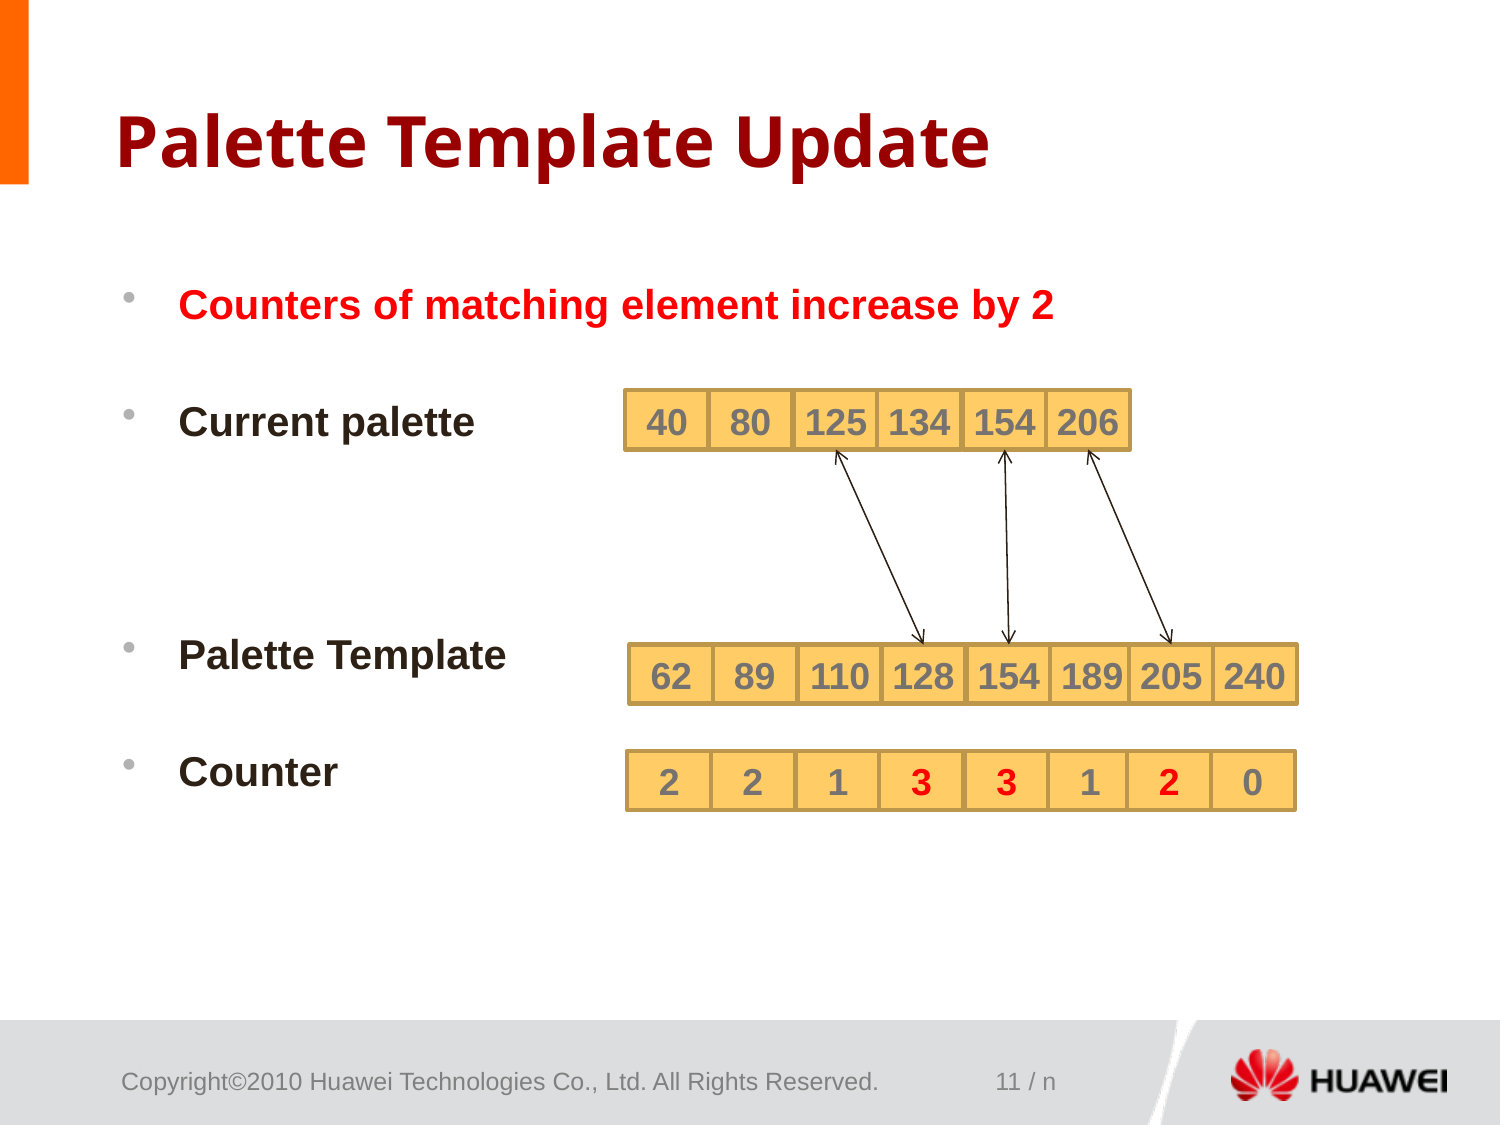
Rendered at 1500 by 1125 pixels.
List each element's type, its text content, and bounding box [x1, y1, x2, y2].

text_box 128 [879, 642, 965, 706]
text_box 125 [792, 388, 875, 452]
text_box 240 [1211, 642, 1299, 706]
text_box 134 [875, 388, 961, 452]
text_box 2 [1125, 749, 1209, 812]
text_box 2 [625, 749, 709, 812]
text_box 189 [1048, 642, 1127, 706]
text_box 1 [794, 749, 877, 812]
text_box 40 [623, 388, 706, 452]
text_box 89 [711, 642, 796, 706]
text_box 154 [965, 642, 1048, 706]
picture [0, 1020, 1500, 1125]
text_box 62 [627, 642, 711, 706]
text_box 2 [709, 749, 794, 812]
text_box 154 [961, 388, 1044, 452]
text_box 3 [963, 749, 1047, 812]
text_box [835, 449, 924, 645]
text_box 1 [1046, 749, 1125, 812]
text_box 110 [796, 642, 879, 706]
text_box 80 [706, 388, 792, 452]
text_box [1087, 449, 1172, 645]
text_box 3 [877, 749, 963, 812]
text_box 205 [1127, 642, 1211, 706]
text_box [1004, 449, 1010, 645]
text_box 0 [1209, 749, 1297, 812]
text_box 206 [1044, 388, 1132, 452]
list Counters of matching element increase by 2 Current palette Palette Template Counter [107, 270, 1447, 947]
title Palette Template Update [99, 45, 1447, 233]
